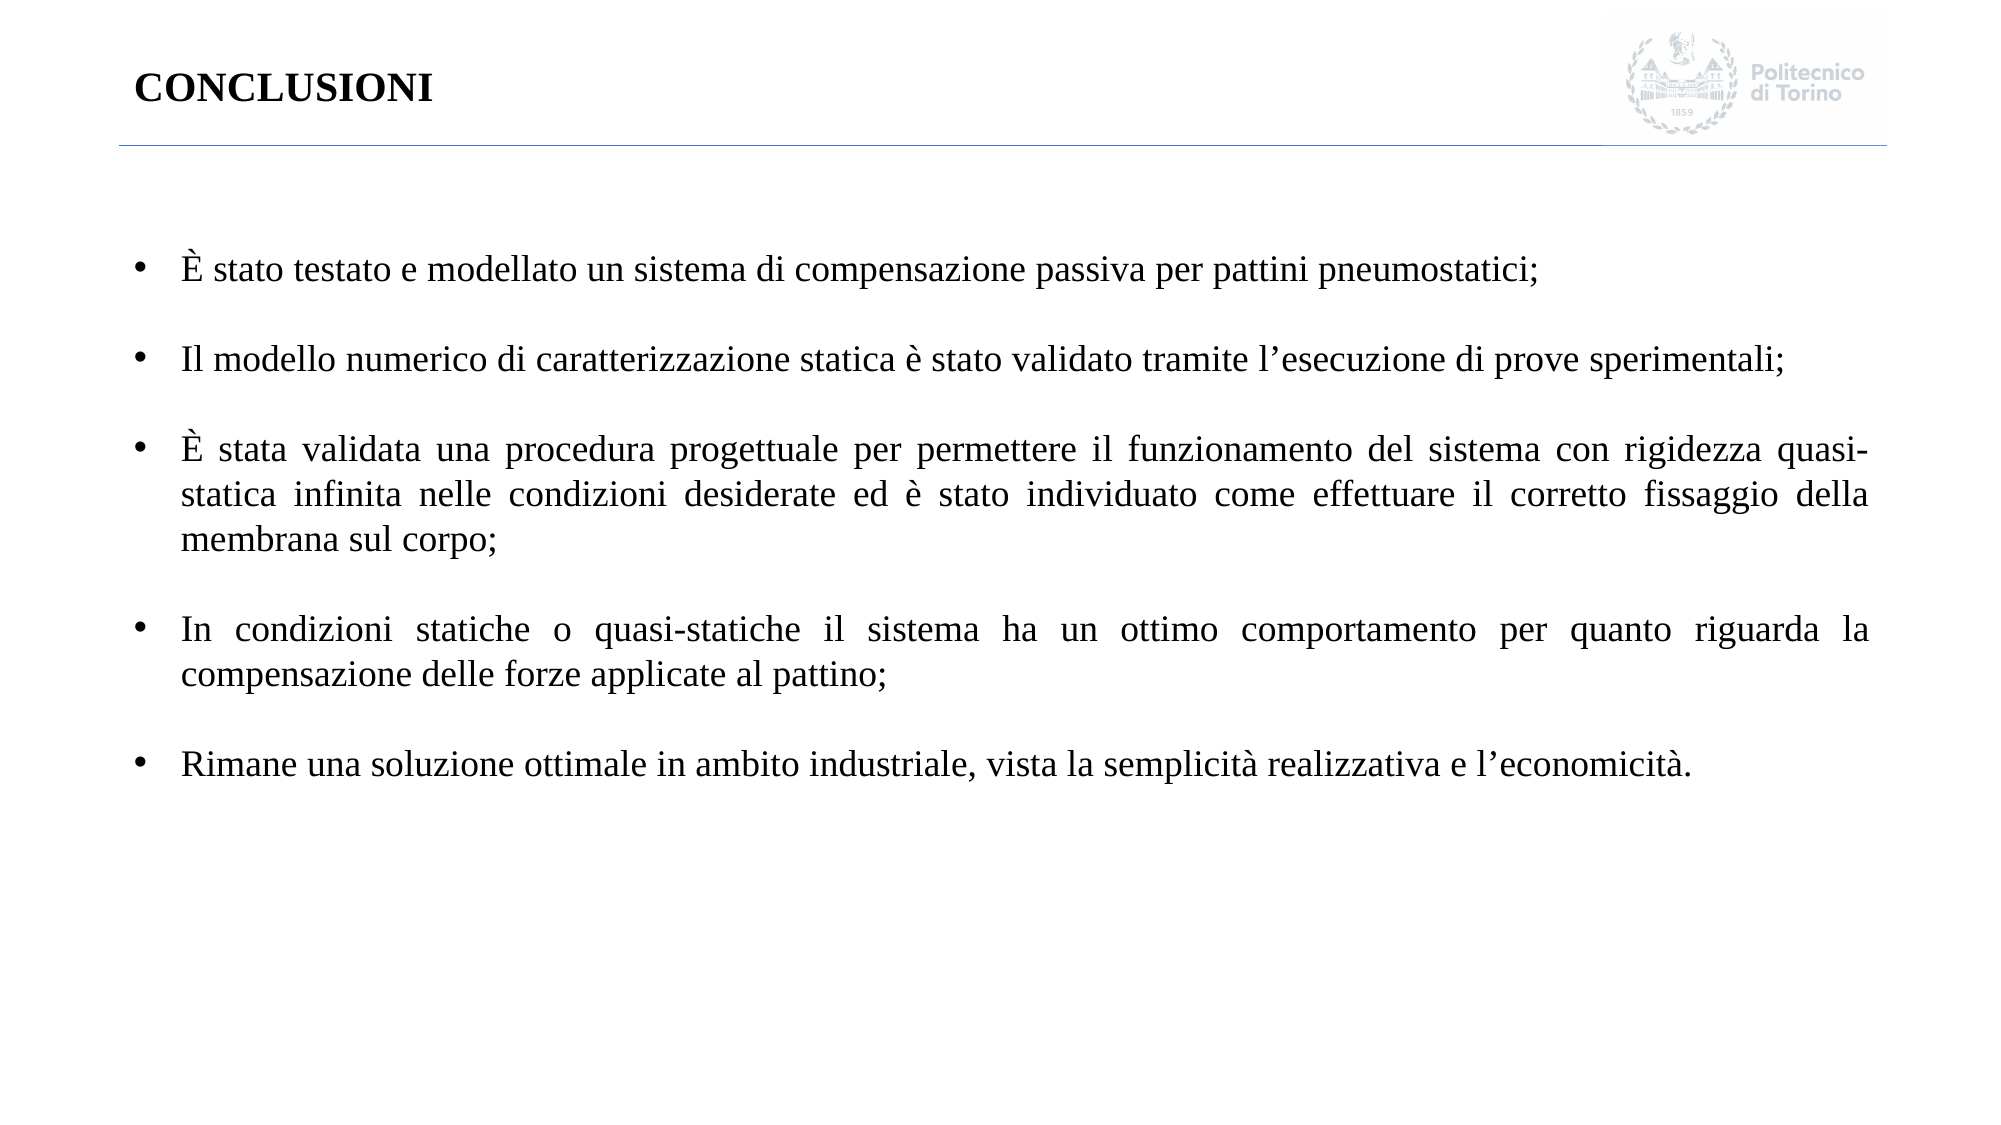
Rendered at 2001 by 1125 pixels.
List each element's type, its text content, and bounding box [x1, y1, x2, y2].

text_box CONCLUSIONI [119, 52, 1065, 117]
text_box È stato testato e modellato un sistema di compensazione passiva per pattini pneumostatici; Il modello numerico di caratterizzazione statica è stato validato tramite l’esecuzione di prove sperimentali; È stata validata una procedura progettuale per permettere il funzionamento del sistema con rigidezza quasi-statica infinita nelle condizioni desiderate ed è stato individuato come effettuare il corretto fissaggio della membrana sul corpo; In condizioni statiche o quasi-statiche il sistema ha un ottimo comportamento per quanto riguarda la compensazione delle forze applicate al pattino; Rimane una soluzione ottimale in ambito industriale, vista la semplicità realizzativa e l’economicità. [119, 236, 1887, 792]
picture [1602, 13, 1887, 146]
